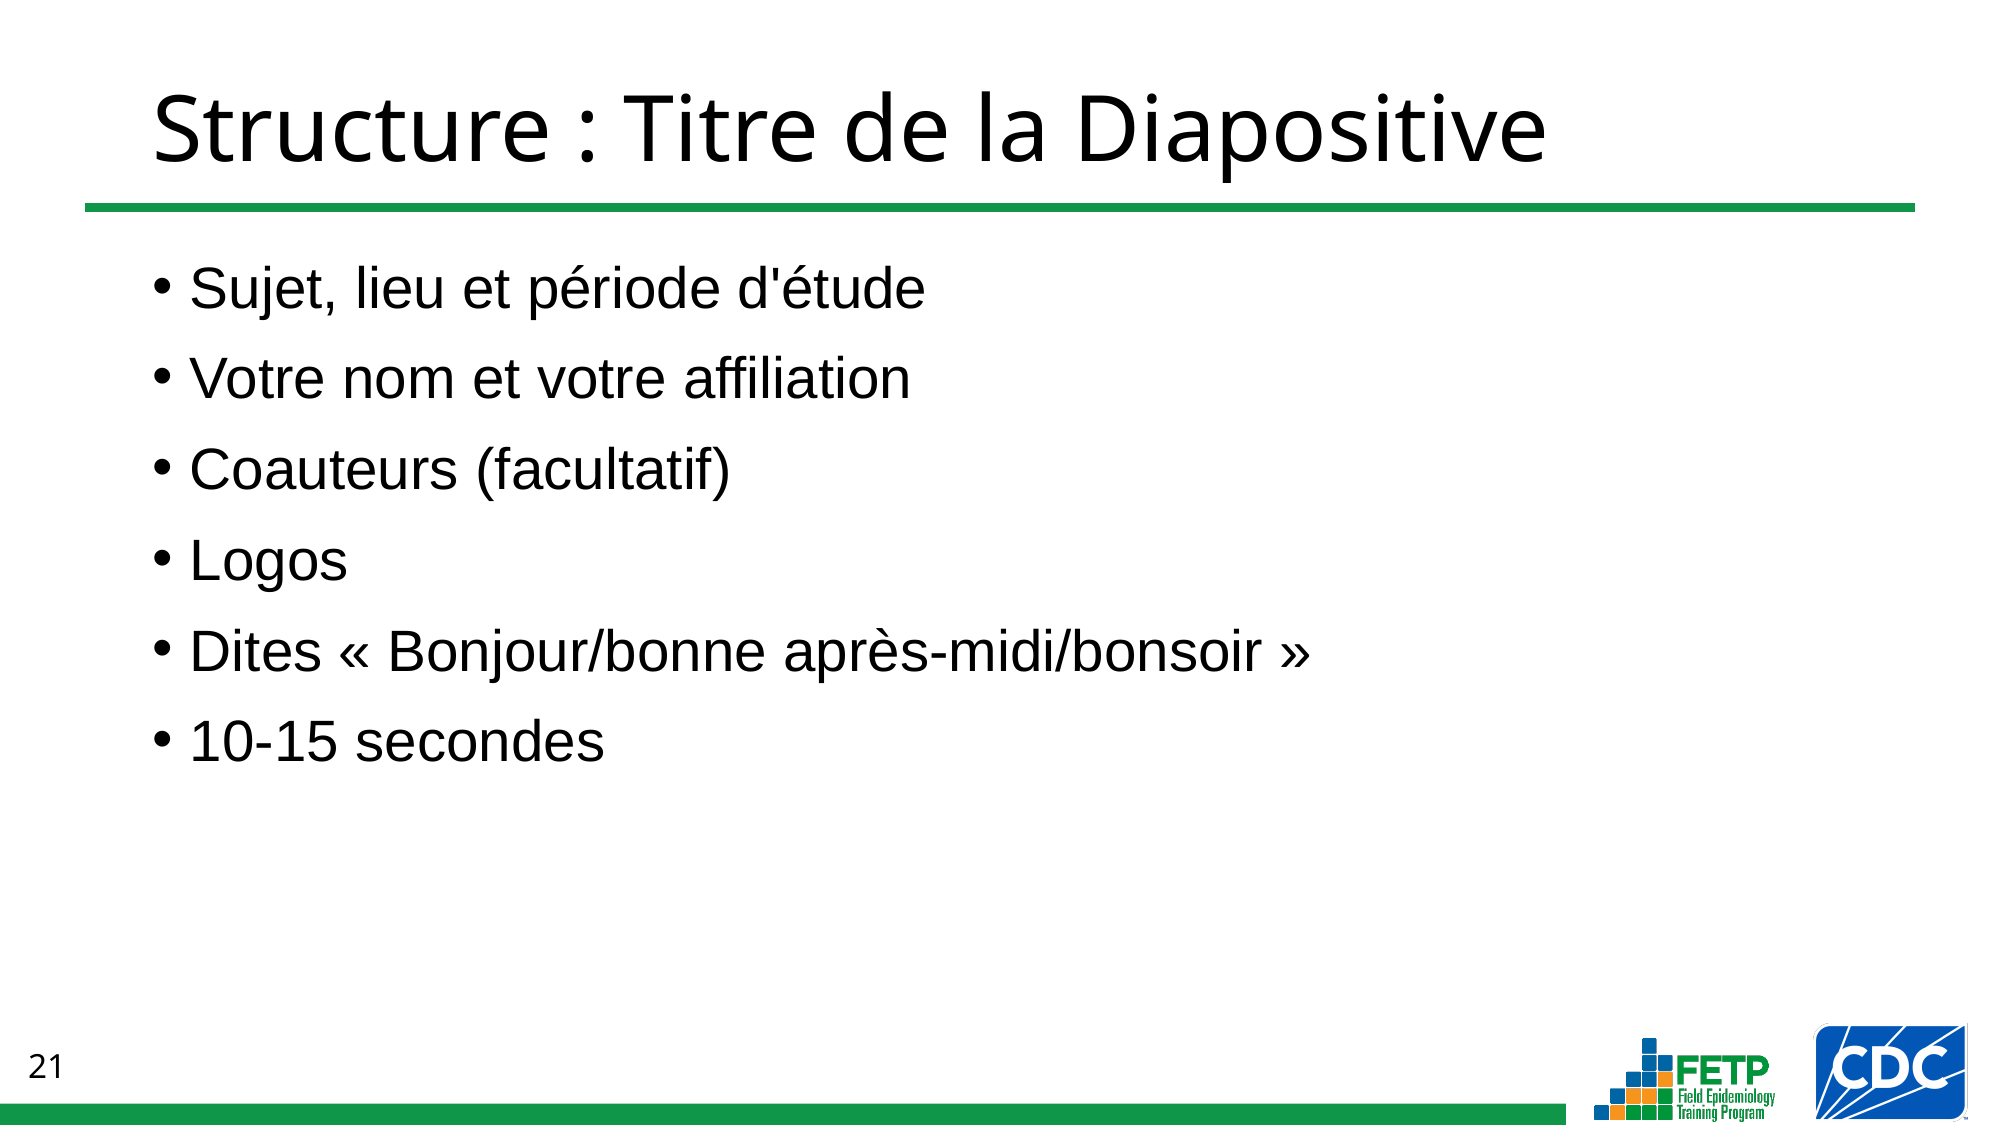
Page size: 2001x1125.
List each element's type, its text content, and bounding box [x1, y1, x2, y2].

picture [1813, 1023, 1968, 1122]
picture [1594, 1038, 1775, 1122]
title Structure : Titre de la Diapositive [137, 75, 1863, 207]
list Sujet, lieu et période d'étude Votre nom et votre affiliation Coauteurs (facultatif) Logos Dites « Bonjour/bonne après-midi/bonsoir » 10-15 secondes [137, 242, 1863, 1004]
